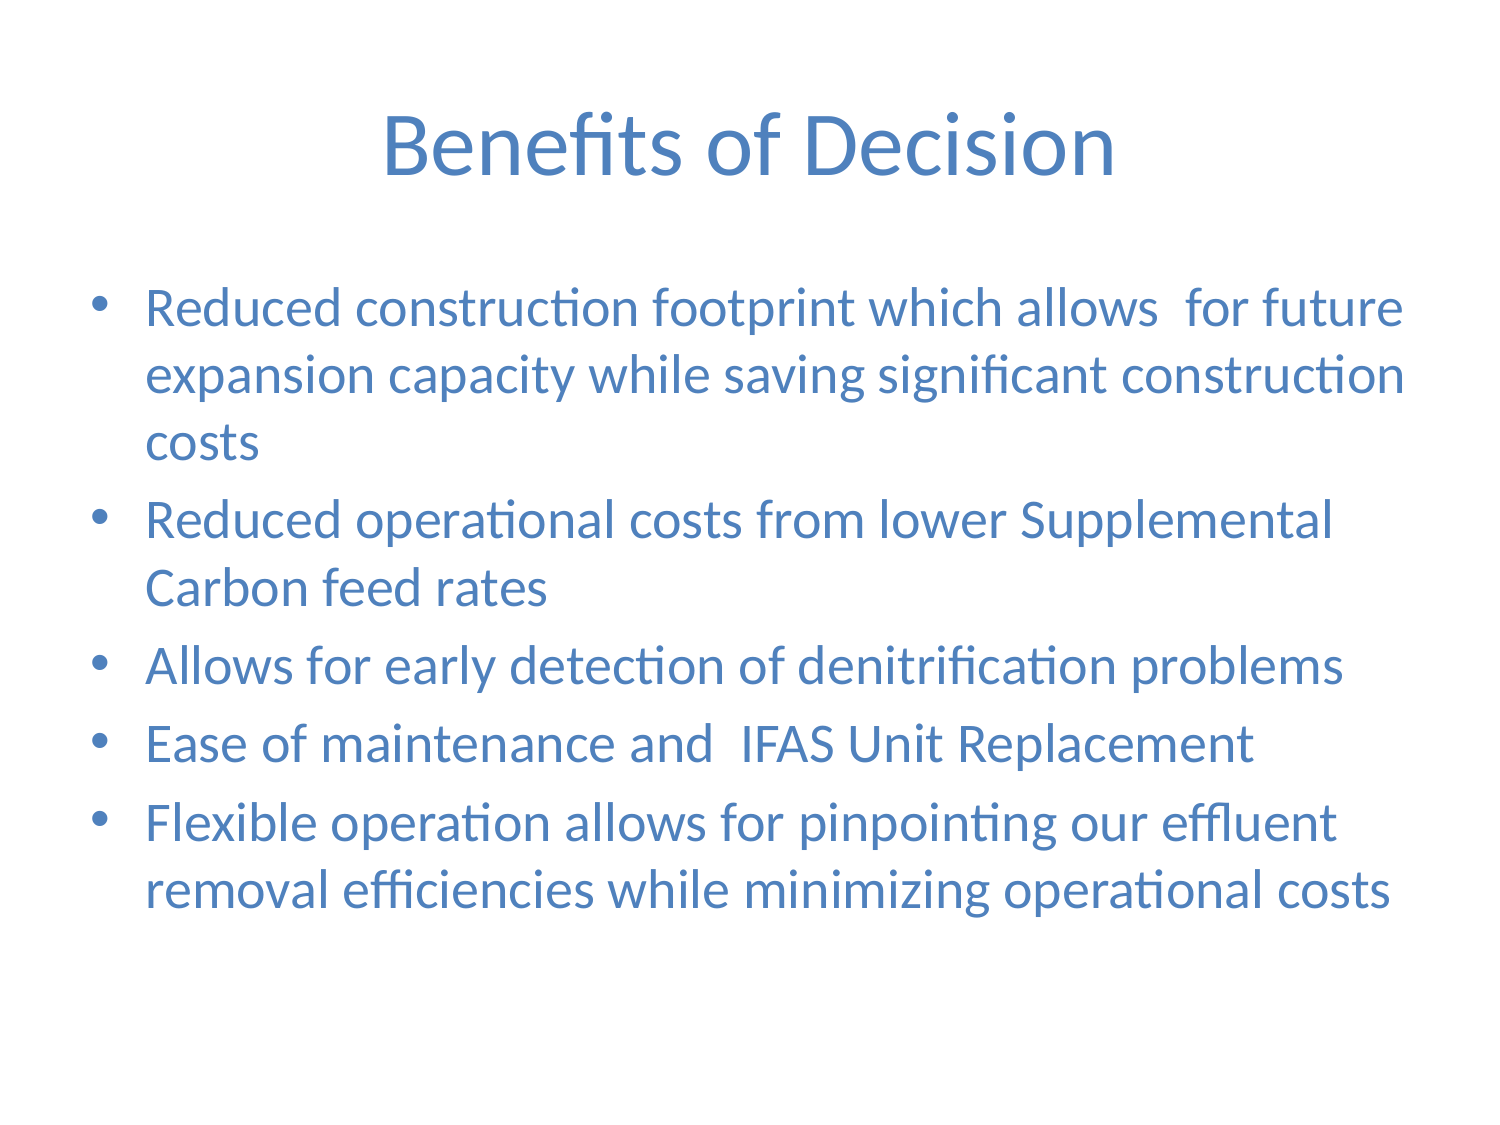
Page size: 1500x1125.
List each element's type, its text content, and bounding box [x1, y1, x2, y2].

title Benefits of Decision [75, 45, 1425, 233]
list Reduced construction footprint which allows for future expansion capacity while saving significant construction costs Reduced operational costs from lower Supplemental Carbon feed rates Allows for early detection of denitrification problems Ease of maintenance and IFAS Unit Replacement Flexible operation allows for pinpointing our effluent removal efficiencies while minimizing operational costs [75, 262, 1425, 988]
